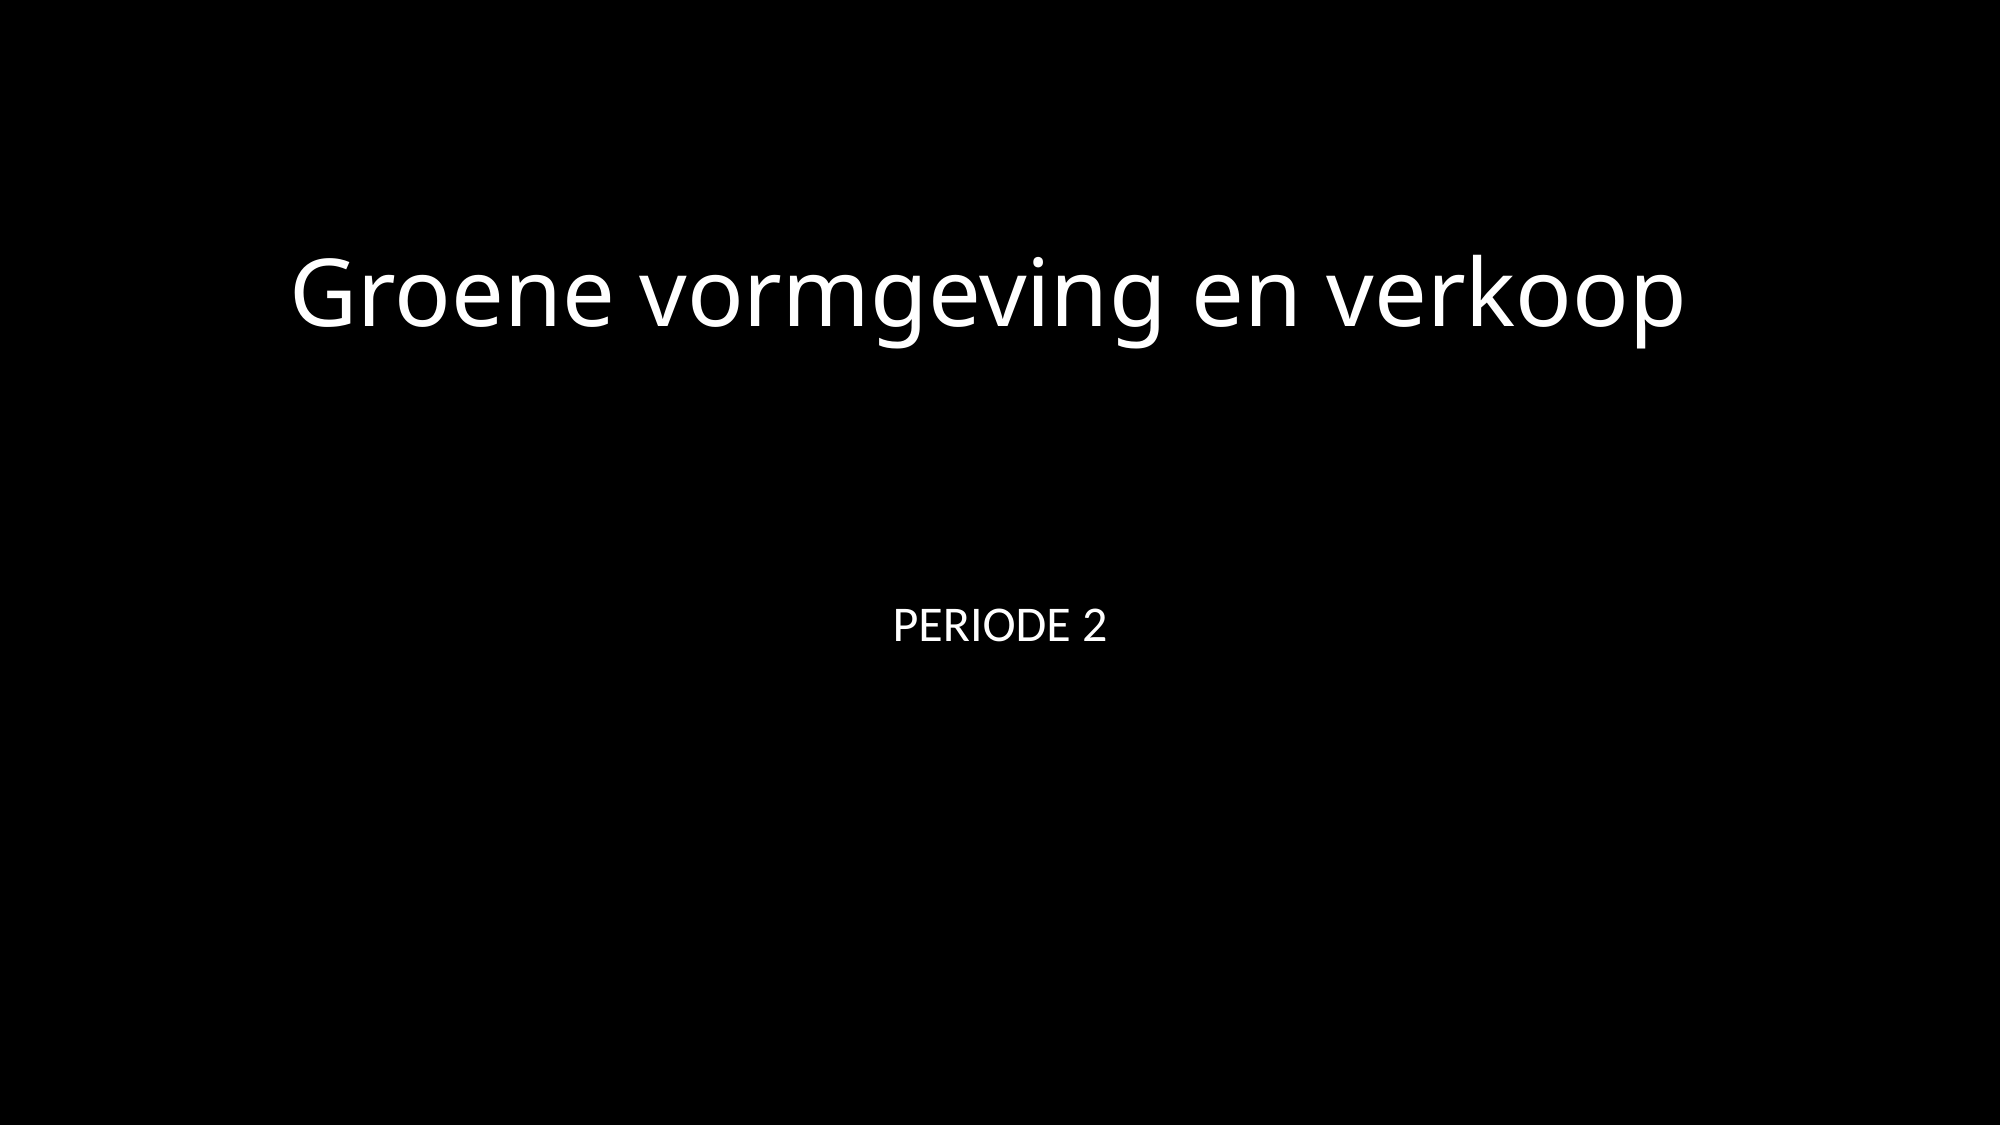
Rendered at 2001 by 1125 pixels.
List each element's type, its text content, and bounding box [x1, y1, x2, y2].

subtitle PERIODE 2 [249, 590, 1750, 863]
title Groene vormgeving en verkoop [249, 184, 1750, 355]
